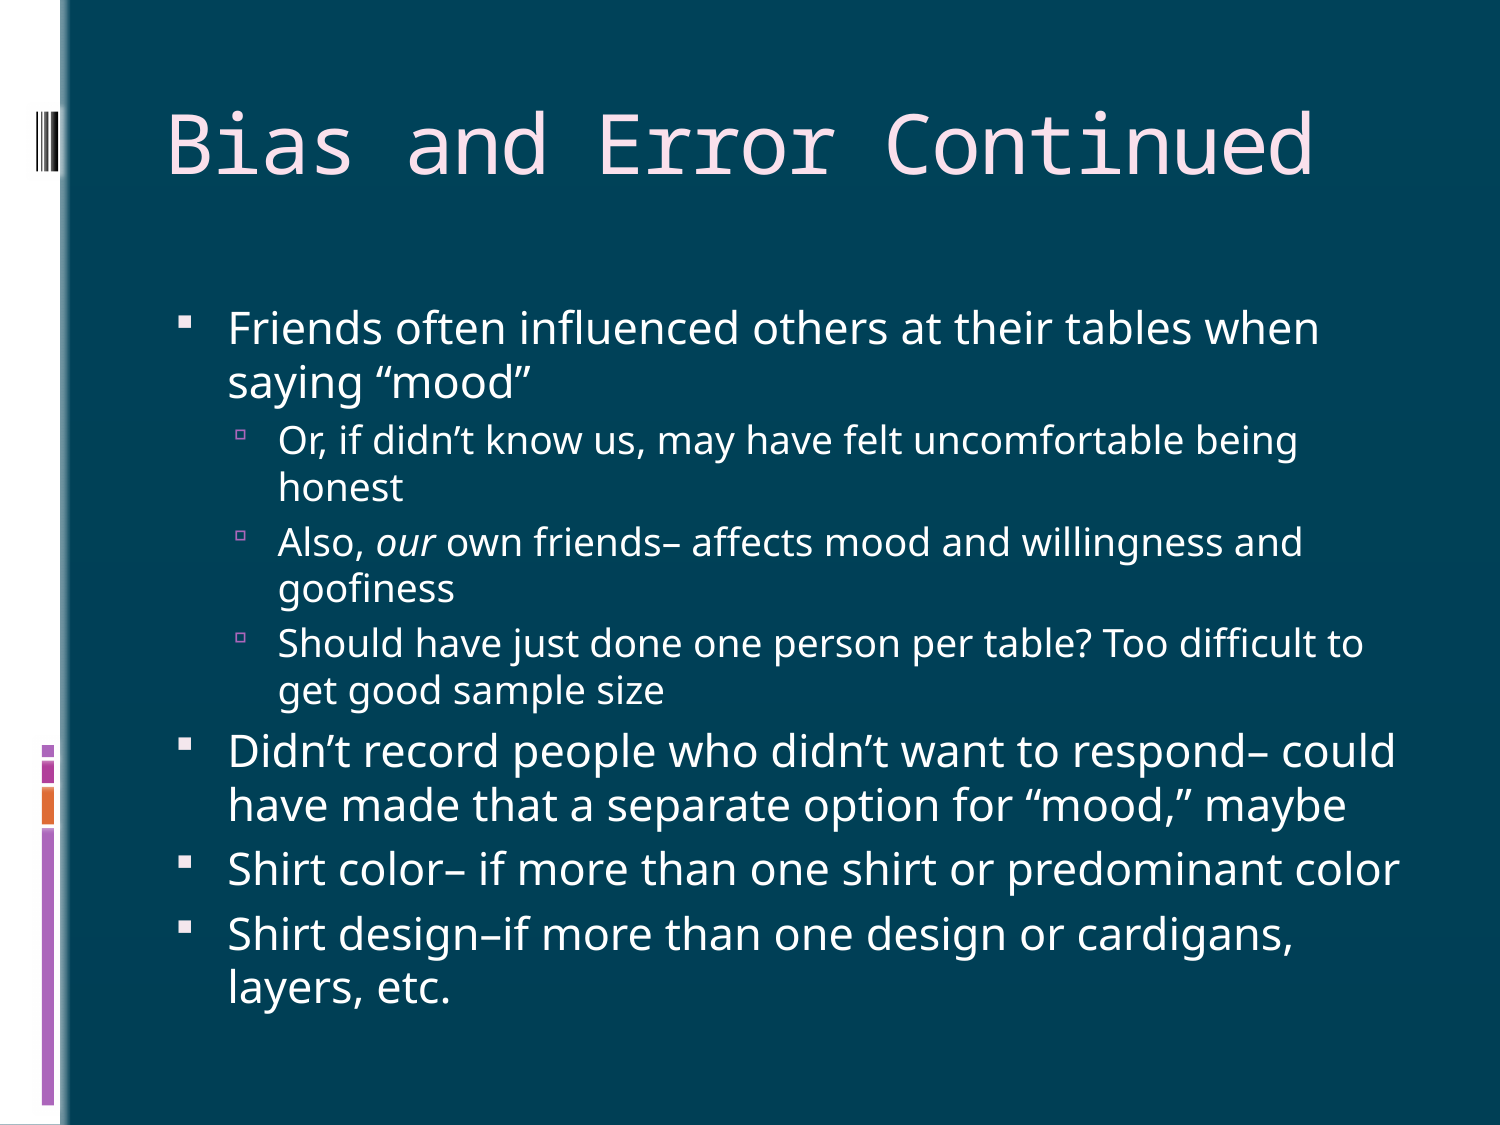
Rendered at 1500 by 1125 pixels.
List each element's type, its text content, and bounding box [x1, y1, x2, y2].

title Bias and Error Continued [150, 83, 1425, 234]
list Friends often influenced others at their tables when saying “mood” Or, if didn’t know us, may have felt uncomfortable being honest Also, our own friends– affects mood and willingness and goofiness Should have just done one person per table? Too difficult to get good sample size Didn’t record people who didn’t want to respond– could have made that a separate option for “mood,” maybe Shirt color– if more than one shirt or predominant color Shirt design–if more than one design or cardigans, layers, etc. [150, 292, 1425, 1043]
